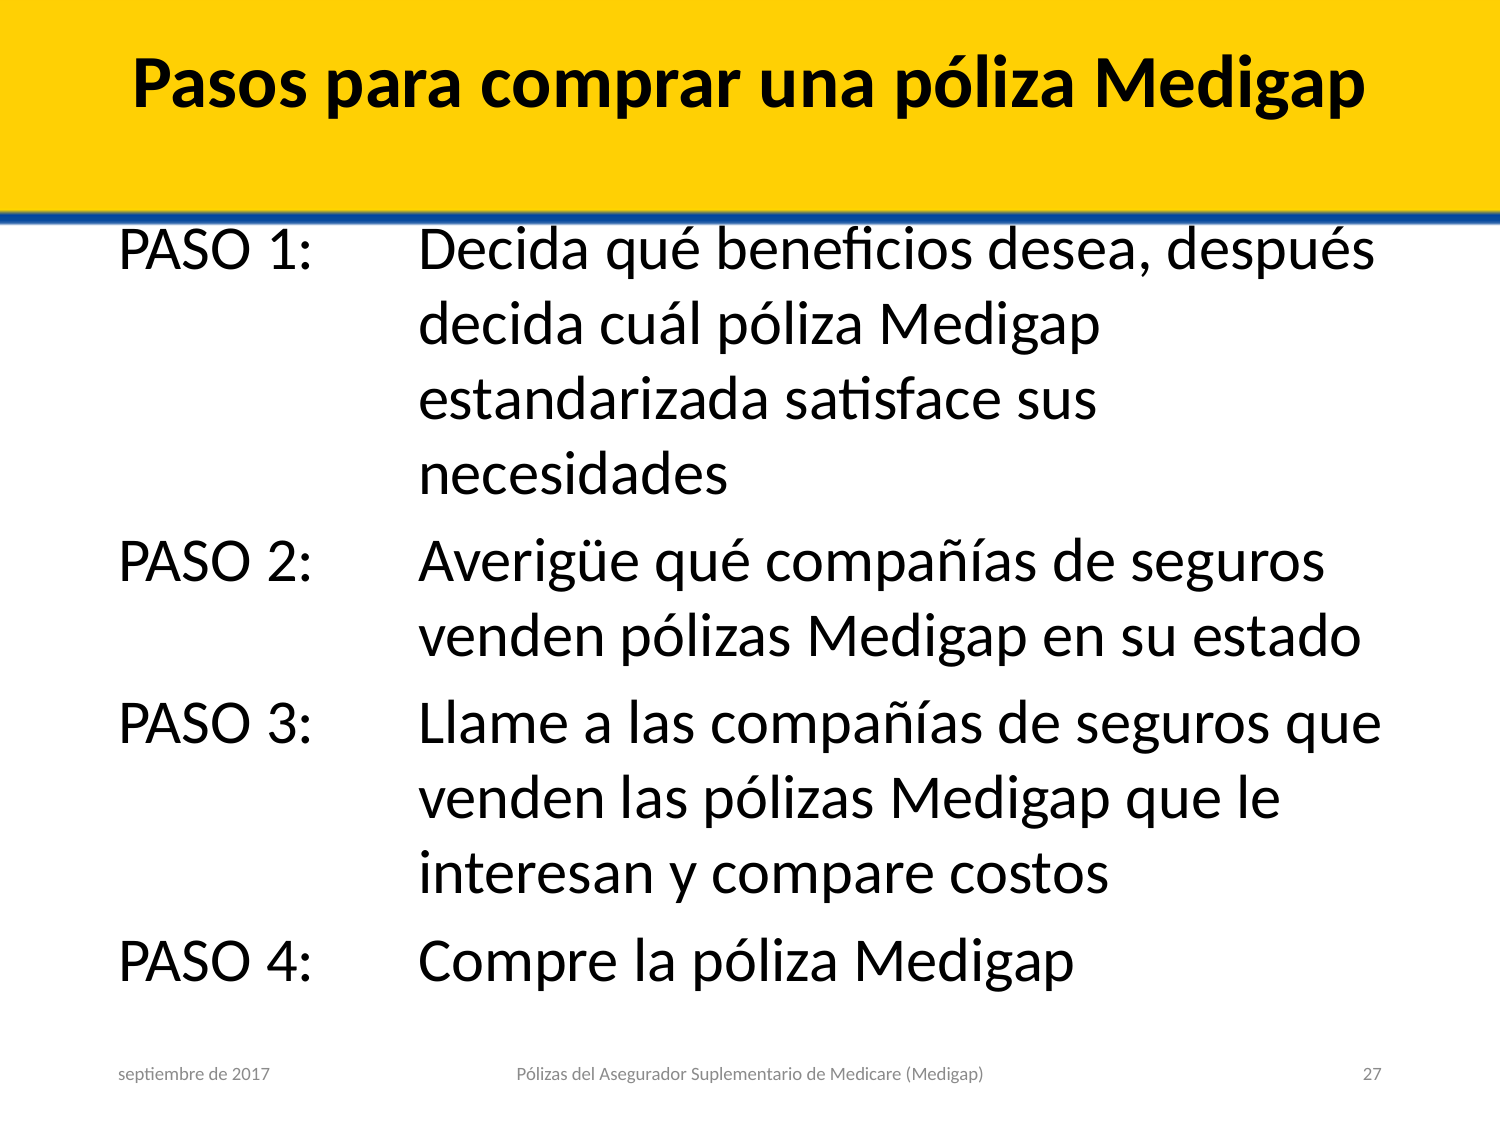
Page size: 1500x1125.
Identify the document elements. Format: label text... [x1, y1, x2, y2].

footer Pólizas del Asegurador Suplementario de Medicare (Medigap) [496, 1042, 1004, 1103]
slide_number septiembre de 2017 [103, 1042, 441, 1103]
list PASO 1: Decida qué beneficios desea, después decida cuál póliza Medigap estandarizada satisface sus necesidades PASO 2: Averigüe qué compañías de seguros venden pólizas Medigap en su estado PASO 3: Llame a las compañías de seguros que venden las pólizas Medigap que le interesan y compare costos PASO 4: Compre la póliza Medigap [103, 199, 1434, 1043]
slide_number 27 [1059, 1042, 1397, 1103]
picture [0, 0, 1500, 1125]
title Pasos para comprar una póliza Medigap [103, 0, 1397, 167]
